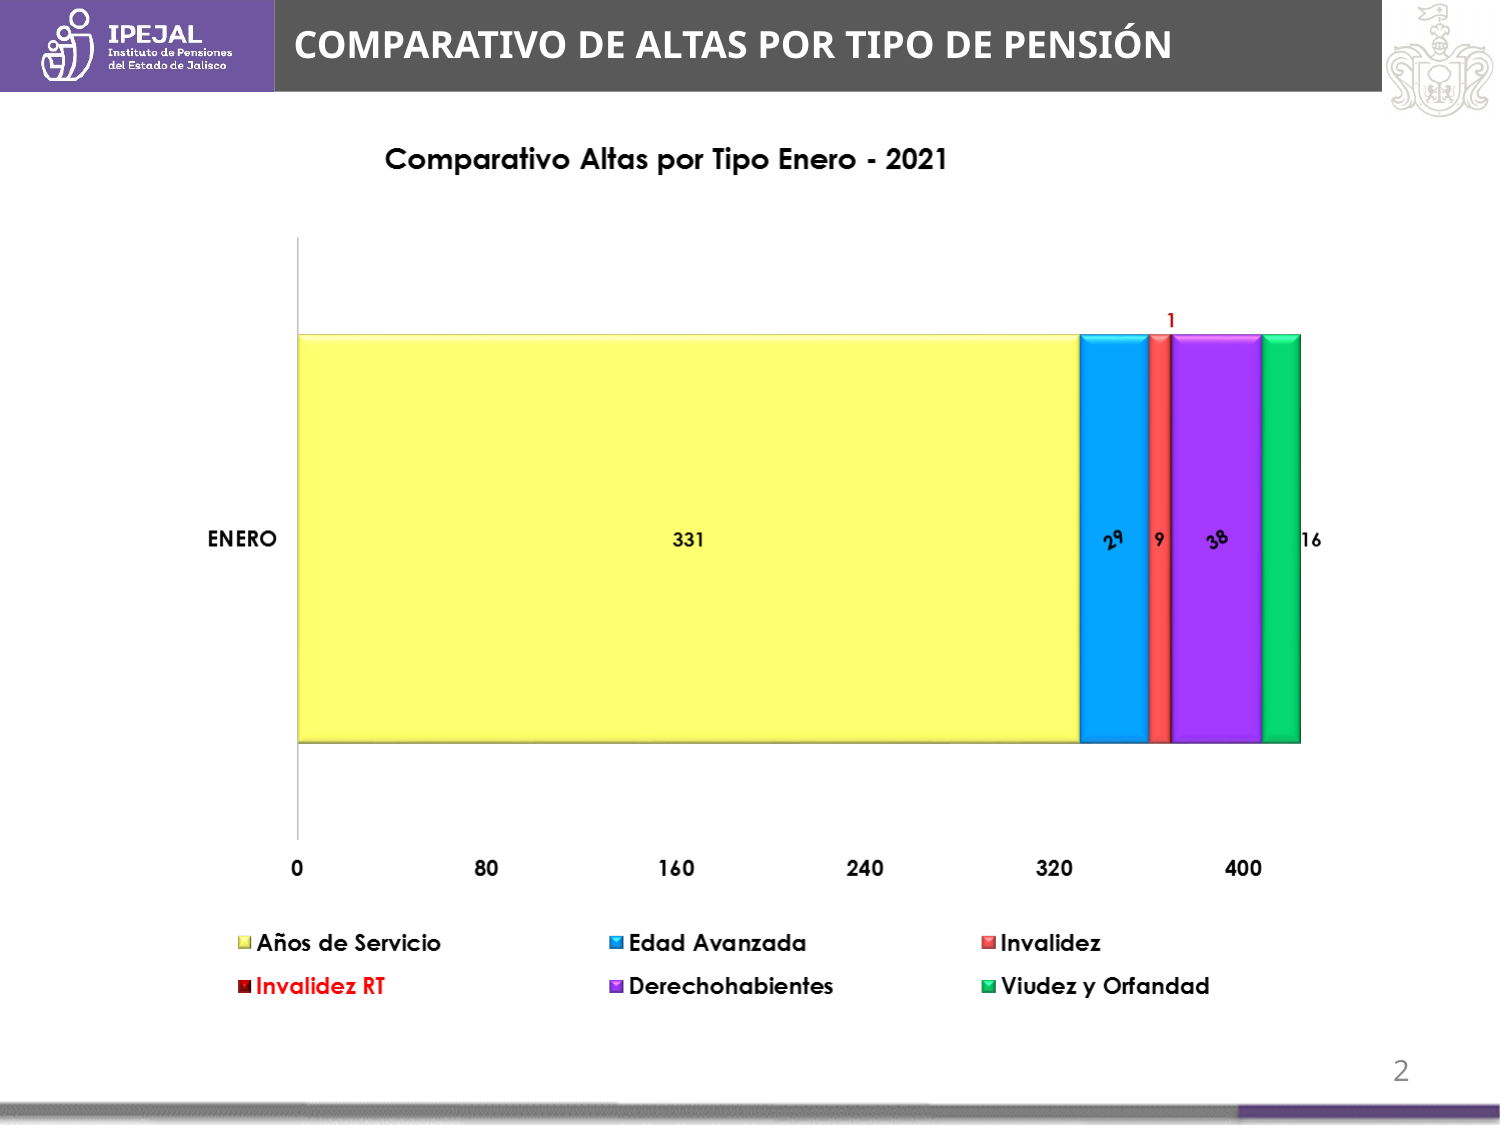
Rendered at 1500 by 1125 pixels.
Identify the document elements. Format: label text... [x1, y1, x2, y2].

picture [0, 0, 275, 92]
picture [86, 115, 1414, 1010]
picture [0, 1096, 1500, 1125]
slide_number 2 [1074, 1042, 1425, 1103]
